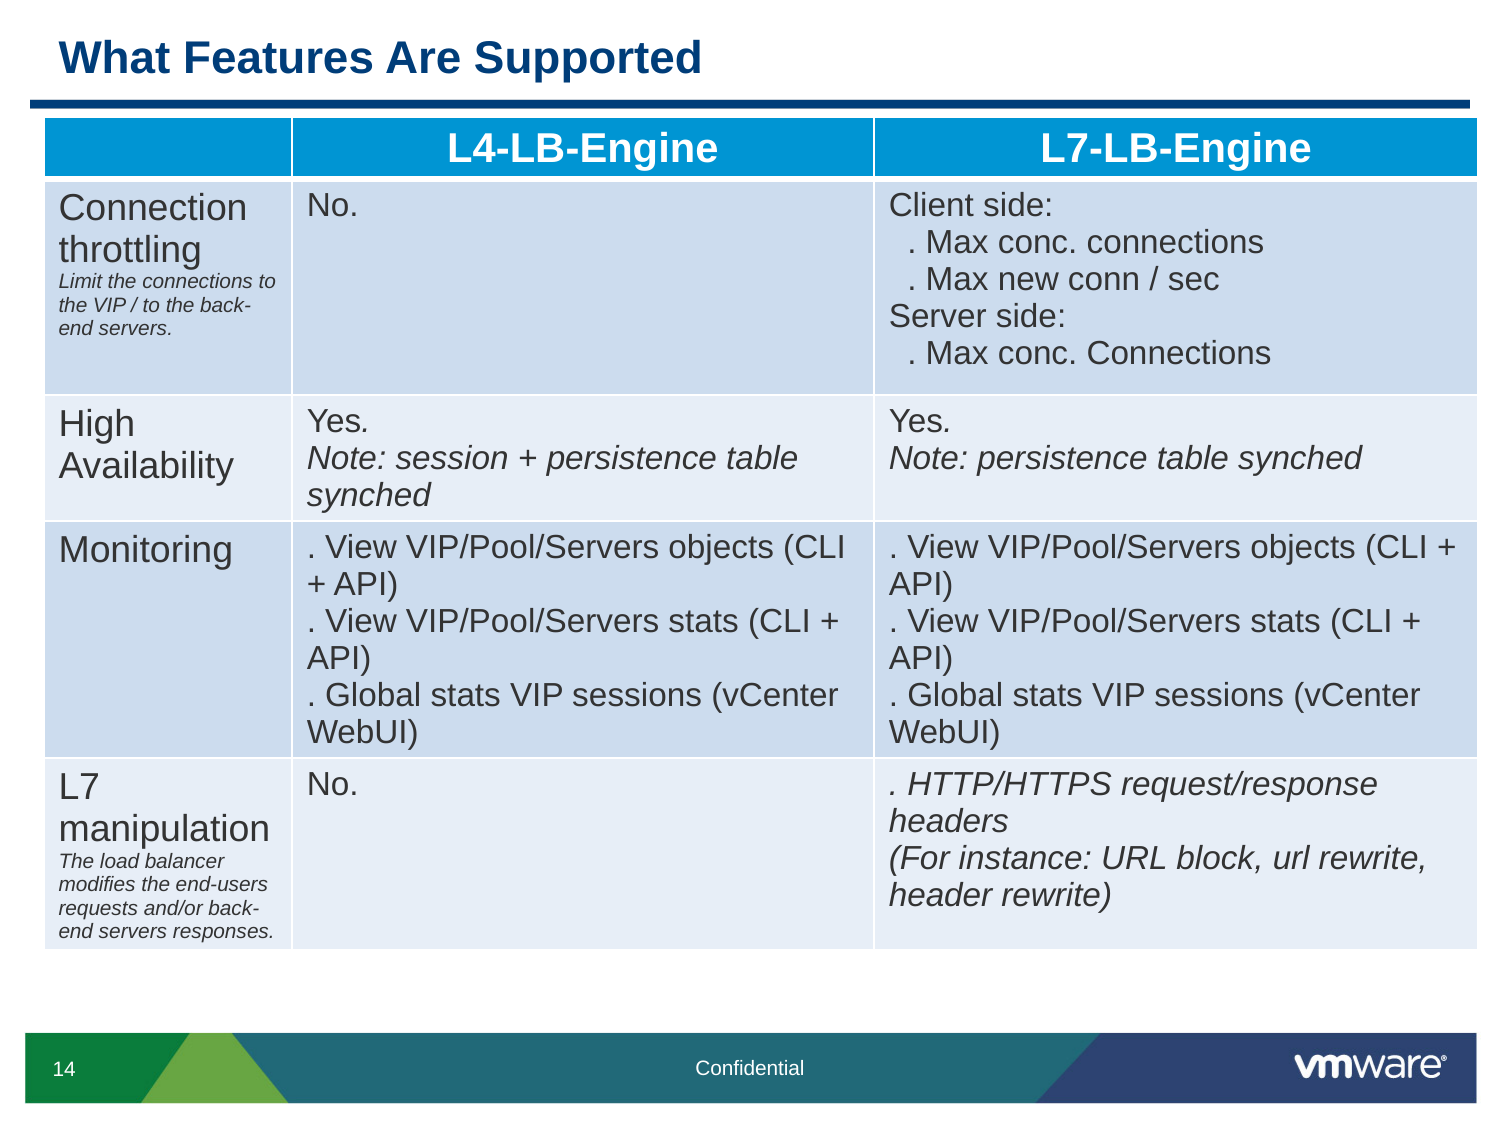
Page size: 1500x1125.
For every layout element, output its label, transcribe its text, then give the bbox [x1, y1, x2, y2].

table_cell Monitoring [45, 522, 291, 757]
table_cell High Availability [45, 396, 291, 520]
table_cell Yes. Note: session + persistence table synched [293, 396, 873, 520]
table_cell Yes. Note: persistence table synched [875, 396, 1477, 520]
table_cell . View VIP/Pool/Servers objects (CLI + API) . View VIP/Pool/Servers stats (CLI + API) . Global stats VIP sessions (vCenter WebUI) [293, 522, 873, 757]
table_header [45, 118, 291, 176]
table_header L4-LB-Engine [293, 118, 873, 176]
table_cell No. [293, 182, 873, 394]
picture [0, 0, 1500, 1125]
title What Features Are Supported [58, 27, 1452, 84]
table_cell . HTTP/HTTPS request/response headers (For instance: URL block, url rewrite, header rewrite) [875, 759, 1477, 949]
table_header L7-LB-Engine [875, 118, 1477, 176]
table_cell No. [293, 759, 873, 949]
table_cell Client side: . Max conc. connections . Max new conn / sec Server side: . Max conc. Connections [875, 182, 1477, 394]
table_cell Connection throttling Limit the connections to the VIP / to the back-end servers. [45, 182, 291, 394]
table_cell . View VIP/Pool/Servers objects (CLI + API) . View VIP/Pool/Servers stats (CLI + API) . Global stats VIP sessions (vCenter WebUI) [875, 522, 1477, 757]
table_cell L7 manipulation The load balancer modifies the end-users requests and/or back-end servers responses. [45, 759, 291, 949]
